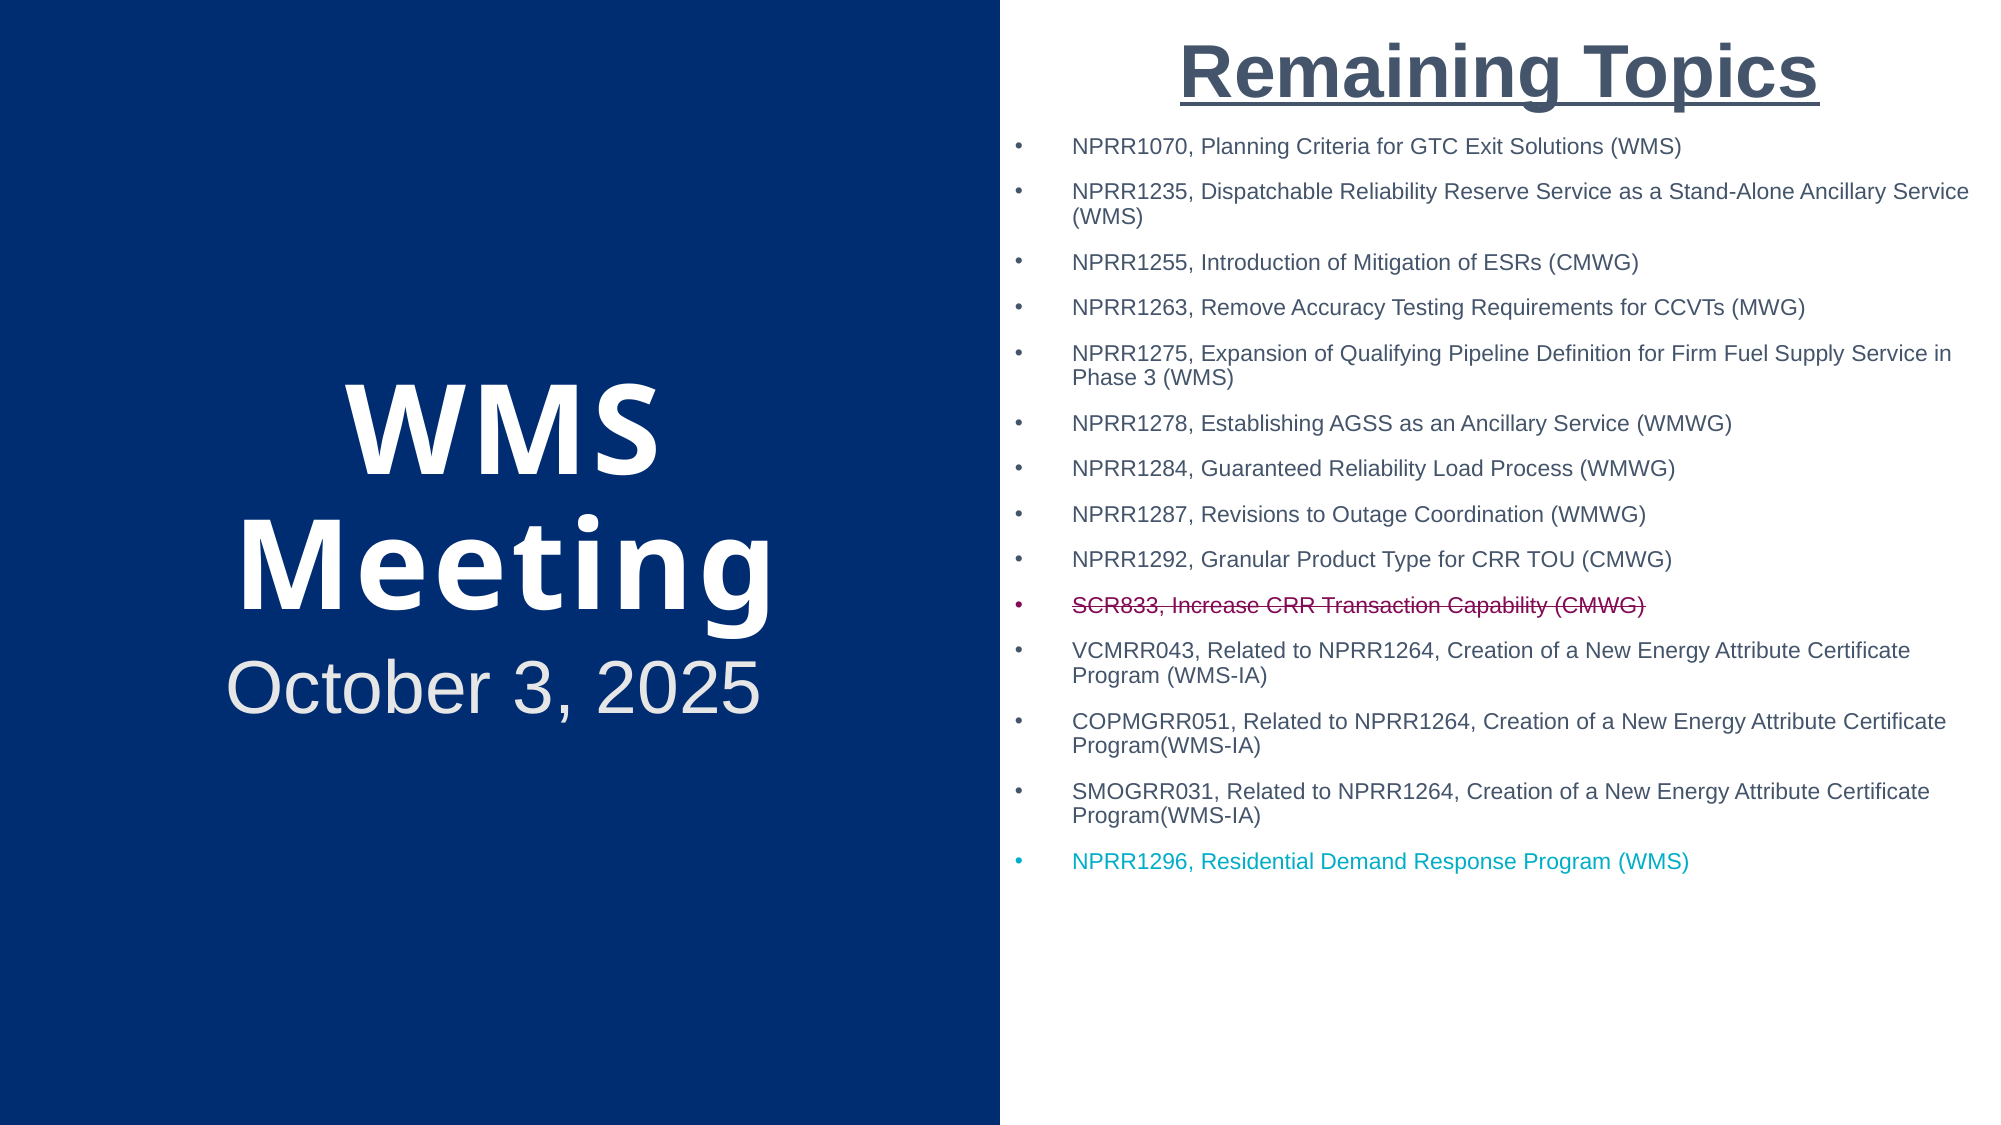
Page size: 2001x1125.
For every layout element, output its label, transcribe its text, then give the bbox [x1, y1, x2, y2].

subtitle October 3, 2025 [38, 641, 951, 739]
text_box Remaining Topics NPRR1070, Planning Criteria for GTC Exit Solutions (WMS) NPRR1235, Dispatchable Reliability Reserve Service as a Stand-Alone Ancillary Service (WMS) NPRR1255, Introduction of Mitigation of ESRs (CMWG) NPRR1263, Remove Accuracy Testing Requirements for CCVTs (MWG) NPRR1275, Expansion of Qualifying Pipeline Definition for Firm Fuel Supply Service in Phase 3 (WMS) NPRR1278, Establishing AGSS as an Ancillary Service (WMWG) NPRR1284, Guaranteed Reliability Load Process (WMWG) NPRR1287, Revisions to Outage Coordination (WMWG) NPRR1292, Granular Product Type for CRR TOU (CMWG) SCR833, Increase CRR Transaction Capability (CMWG) VCMRR043, Related to NPRR1264, Creation of a New Energy Attribute Certificate Program (WMS-IA) COPMGRR051, Related to NPRR1264, Creation of a New Energy Attribute Certificate Program(WMS-IA) SMOGRR031, Related to NPRR1264, Creation of a New Energy Attribute Certificate Program(WMS-IA) NPRR1296, Residential Demand Response Program (WMS) [999, 25, 2000, 1125]
title WMS Meeting [49, 356, 962, 645]
